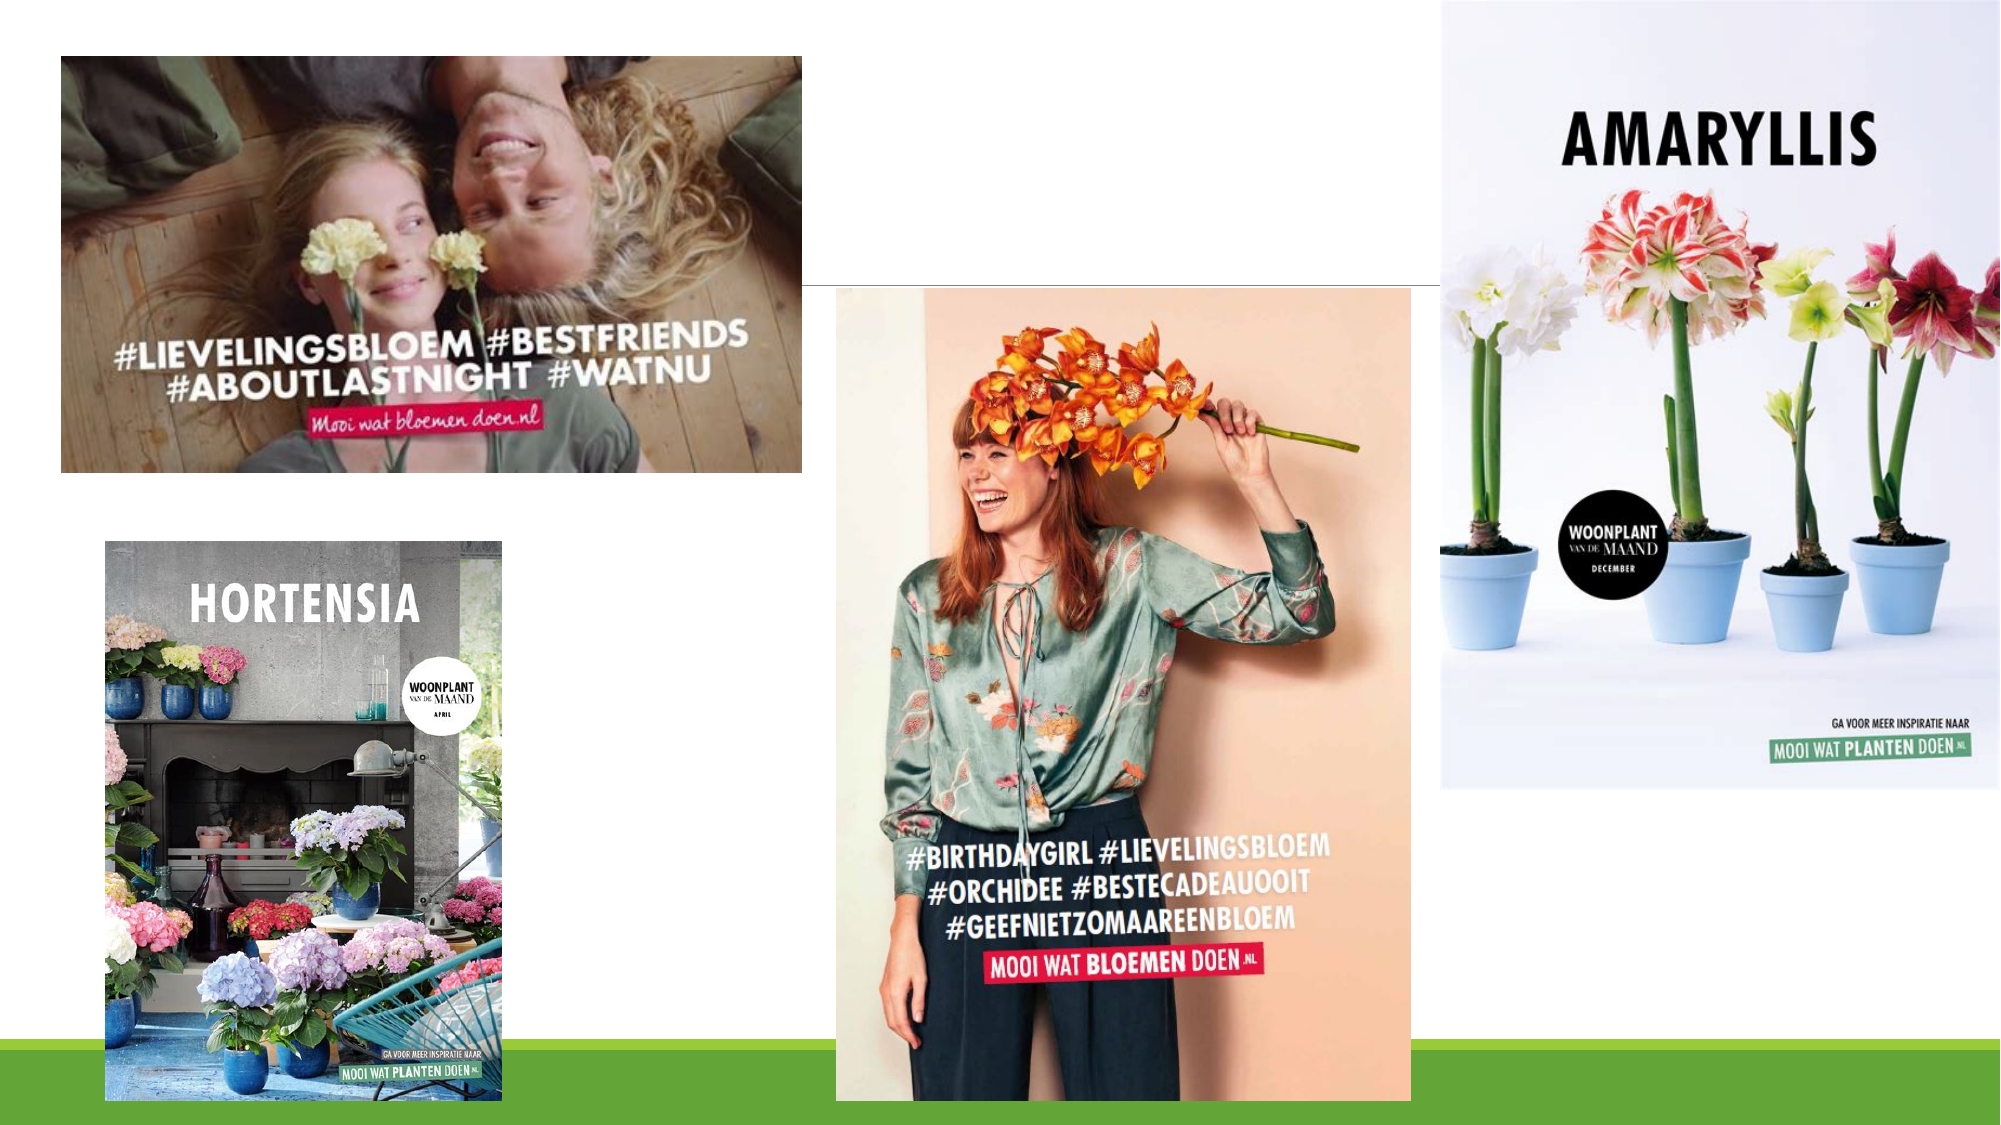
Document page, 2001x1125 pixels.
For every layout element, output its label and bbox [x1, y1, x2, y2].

picture [1440, 0, 2000, 790]
picture [835, 287, 1412, 1102]
picture [105, 540, 503, 1102]
list [60, 56, 803, 473]
